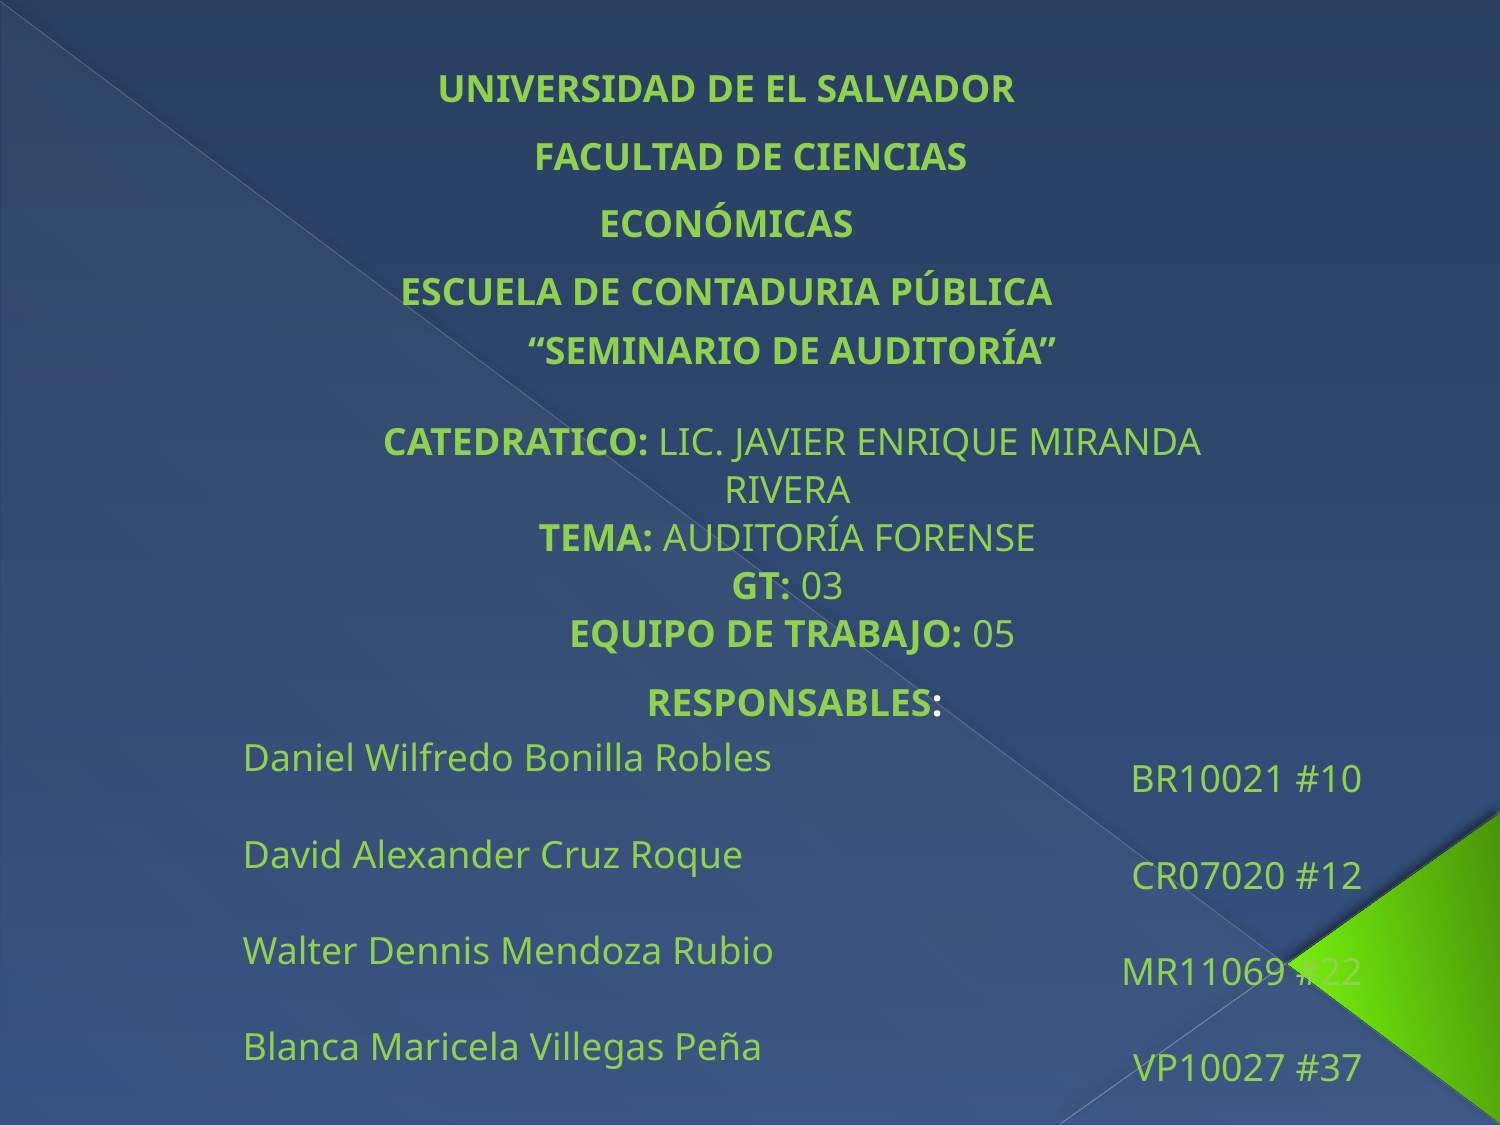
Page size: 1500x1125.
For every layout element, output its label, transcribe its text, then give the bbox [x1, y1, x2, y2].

table_cell VP10027 #37 [1066, 1017, 1371, 1114]
text_box “SEMINARIO DE AUDITORÍA” CATEDRATICO: LIC. JAVIER ENRIQUE MIRANDA RIVERA TEMA: AUDITORÍA FORENSE GT: 03 EQUIPO DE TRABAJO: 05 [351, 316, 1234, 663]
table_cell MR11069 #22 [1066, 921, 1371, 1017]
table_cell CR07020 #12 [1066, 825, 1371, 921]
table_header BR10021 #10 [1066, 728, 1371, 825]
table_cell Walter Dennis Mendoza Rubio [234, 921, 1066, 1017]
text_box UNIVERSIDAD DE EL SALVADOR FACULTAD DE CIENCIAS ECONÓMICAS ESCUELA DE CONTADURIA PÚBLICA [351, 35, 1102, 316]
text_box RESPONSABLES: [631, 667, 958, 728]
table_cell Blanca Maricela Villegas Peña [234, 1017, 1066, 1114]
table_cell David Alexander Cruz Roque [234, 825, 1066, 921]
table_header Daniel Wilfredo Bonilla Robles [234, 728, 1066, 825]
